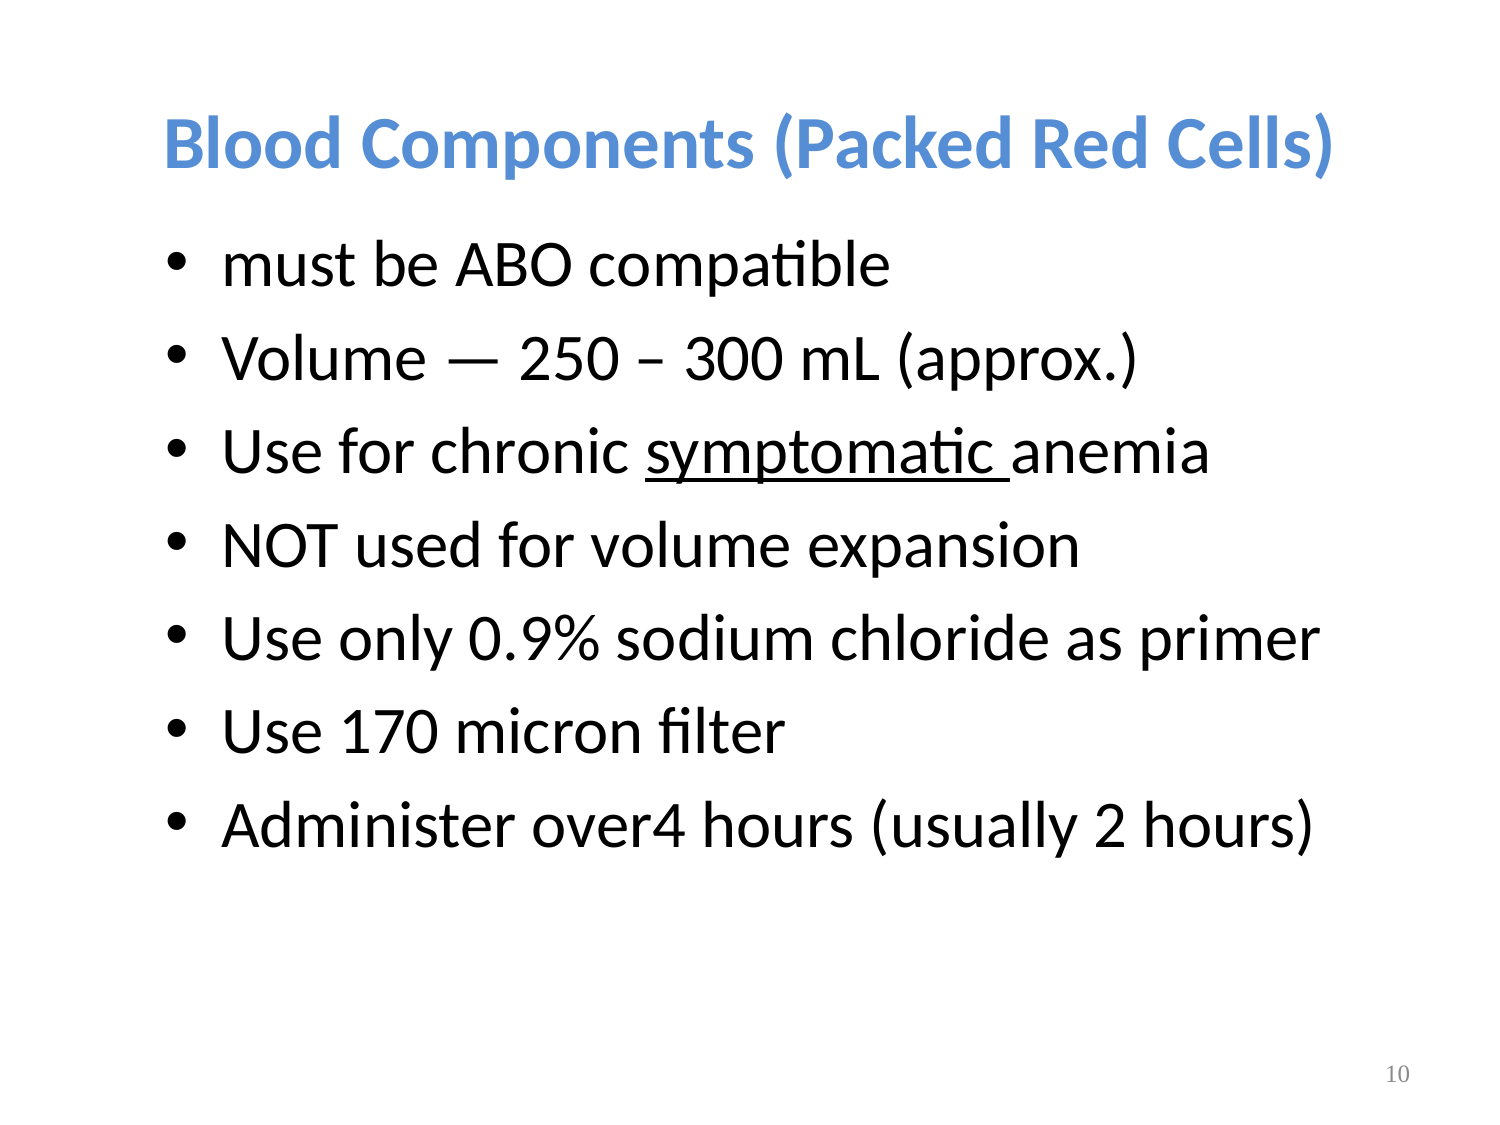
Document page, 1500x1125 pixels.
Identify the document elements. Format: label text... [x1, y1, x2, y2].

slide_number 10 [1074, 1042, 1425, 1103]
list must be ABO compatible Volume — 250 – 300 mL (approx.) Use for chronic symptomatic anemia NOT used for volume expansion Use only 0.9% sodium chloride as primer Use 170 micron filter Administer over4 hours (usually 2 hours) [150, 212, 1425, 950]
title Blood Components (Packed Red Cells) [75, 45, 1425, 233]
